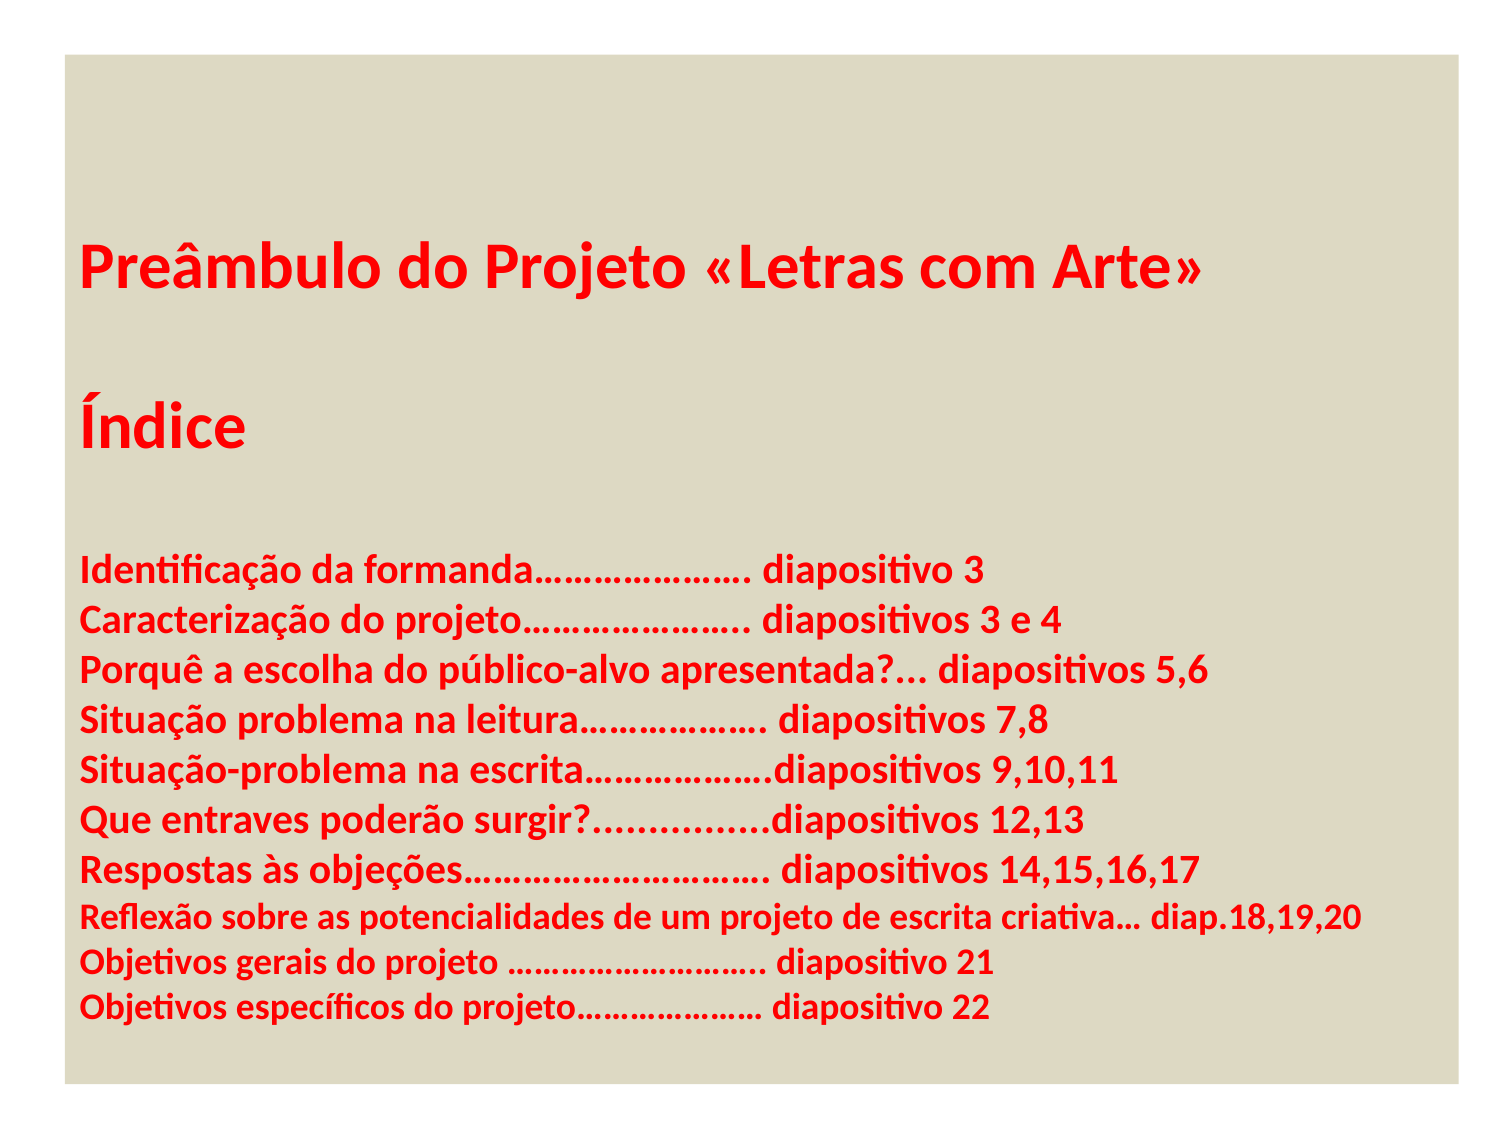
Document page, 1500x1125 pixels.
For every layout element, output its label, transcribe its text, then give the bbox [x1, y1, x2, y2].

text_box Preâmbulo do Projeto «Letras com Arte» Índice Identificação da formanda…………………. diapositivo 3 Caracterização do projeto………………….. diapositivos 3 e 4 Porquê a escolha do público-alvo apresentada?... diapositivos 5,6 Situação problema na leitura………………. diapositivos 7,8 Situação-problema na escrita……………….diapositivos 9,10,11 Que entraves poderão surgir?................diapositivos 12,13 Respostas às objeções…………………………. diapositivos 14,15,16,17 Reflexão sobre as potencialidades de um projeto de escrita criativa… diap.18,19,20 Objetivos gerais do projeto ……………………….. diapositivo 21 Objetivos específicos do projeto………………… diapositivo 22 [64, 54, 1459, 1085]
